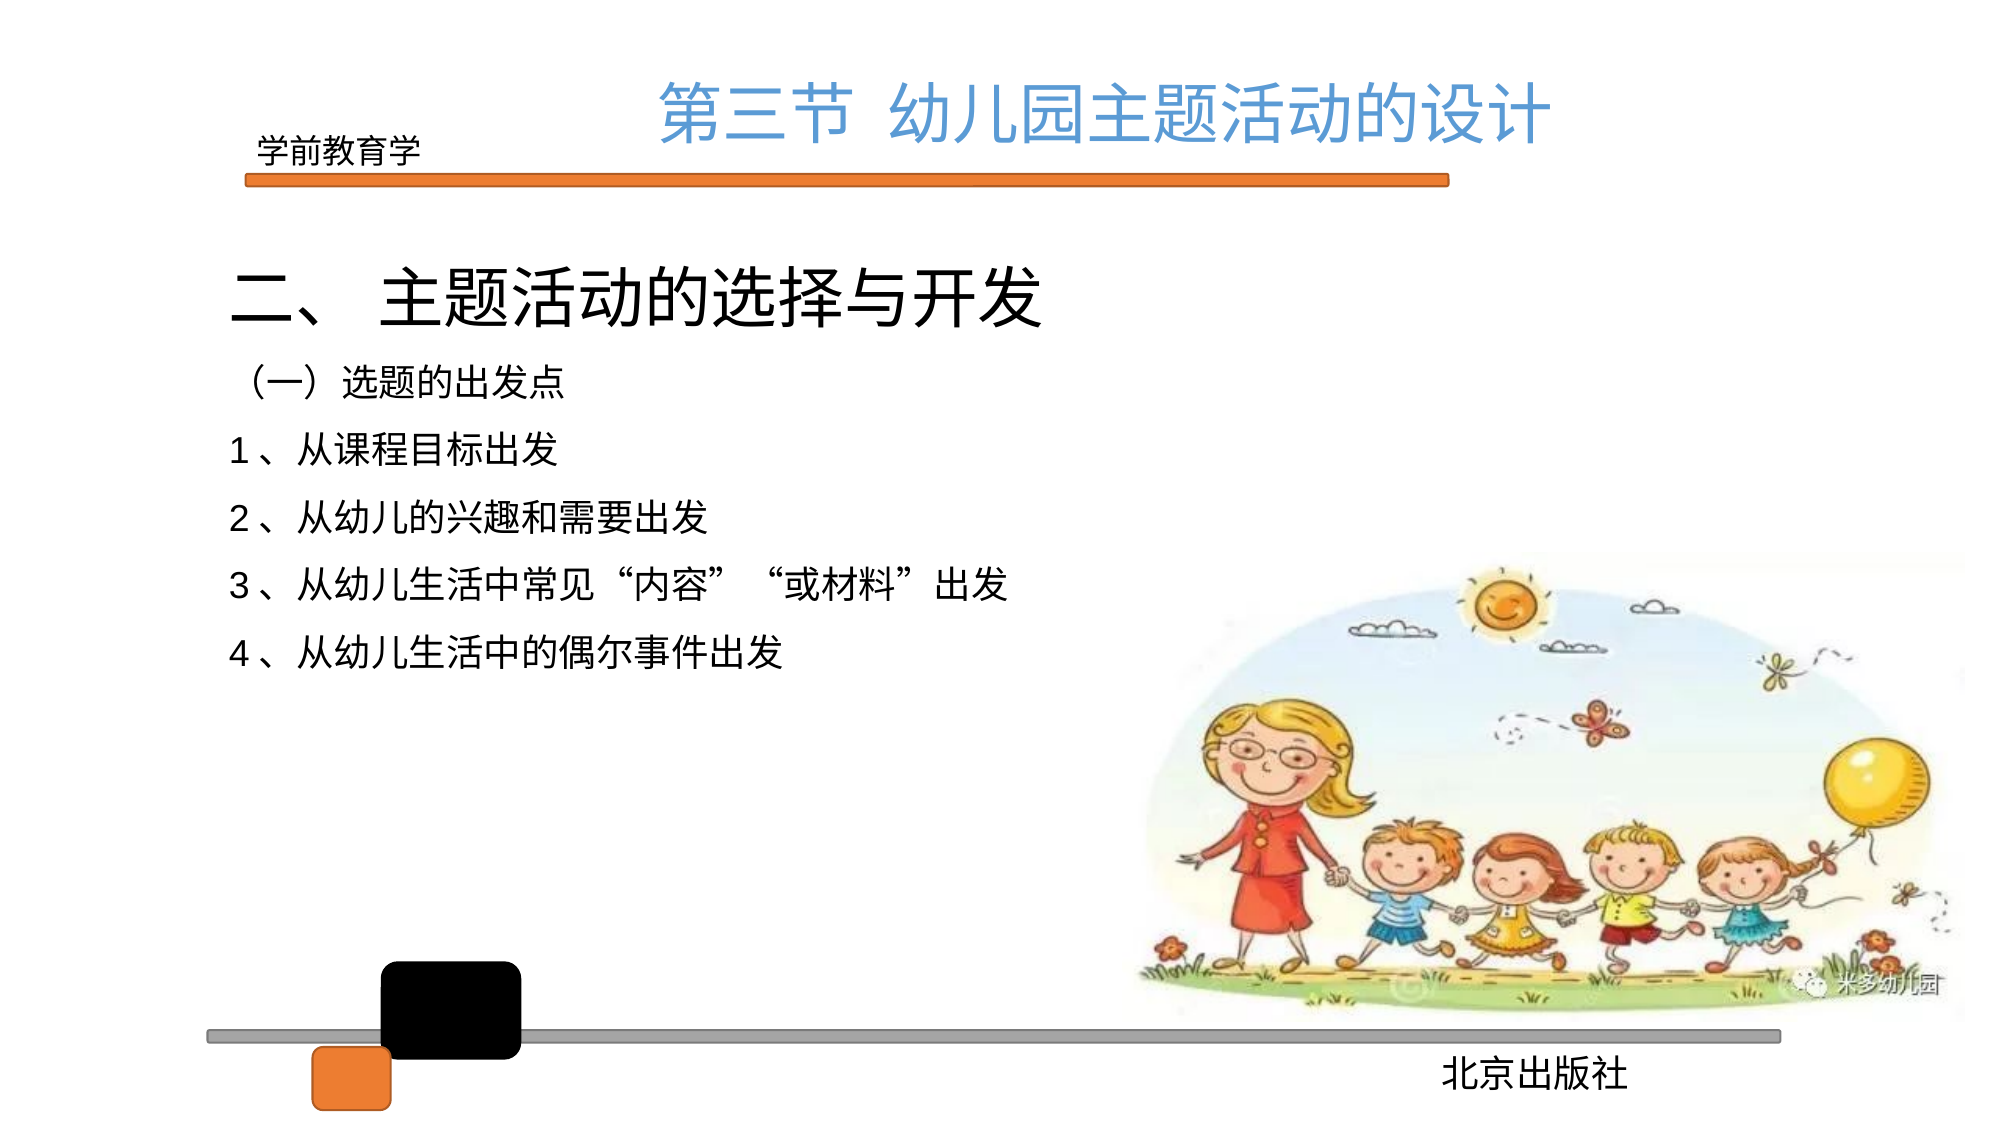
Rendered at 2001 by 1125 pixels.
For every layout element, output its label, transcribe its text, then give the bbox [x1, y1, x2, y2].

picture [1122, 552, 1965, 1022]
text_box 二、 主题活动的选择与开发 （一）选题的出发点 1、从课程目标出发 2、从幼儿的兴趣和需要出发 3、从幼儿生活中常见“内容”“或材料”出发 4、从幼儿生活中的偶尔事件出发 [214, 208, 1771, 801]
text_box 第三节 幼儿园主题活动的设计 [641, 64, 1569, 160]
